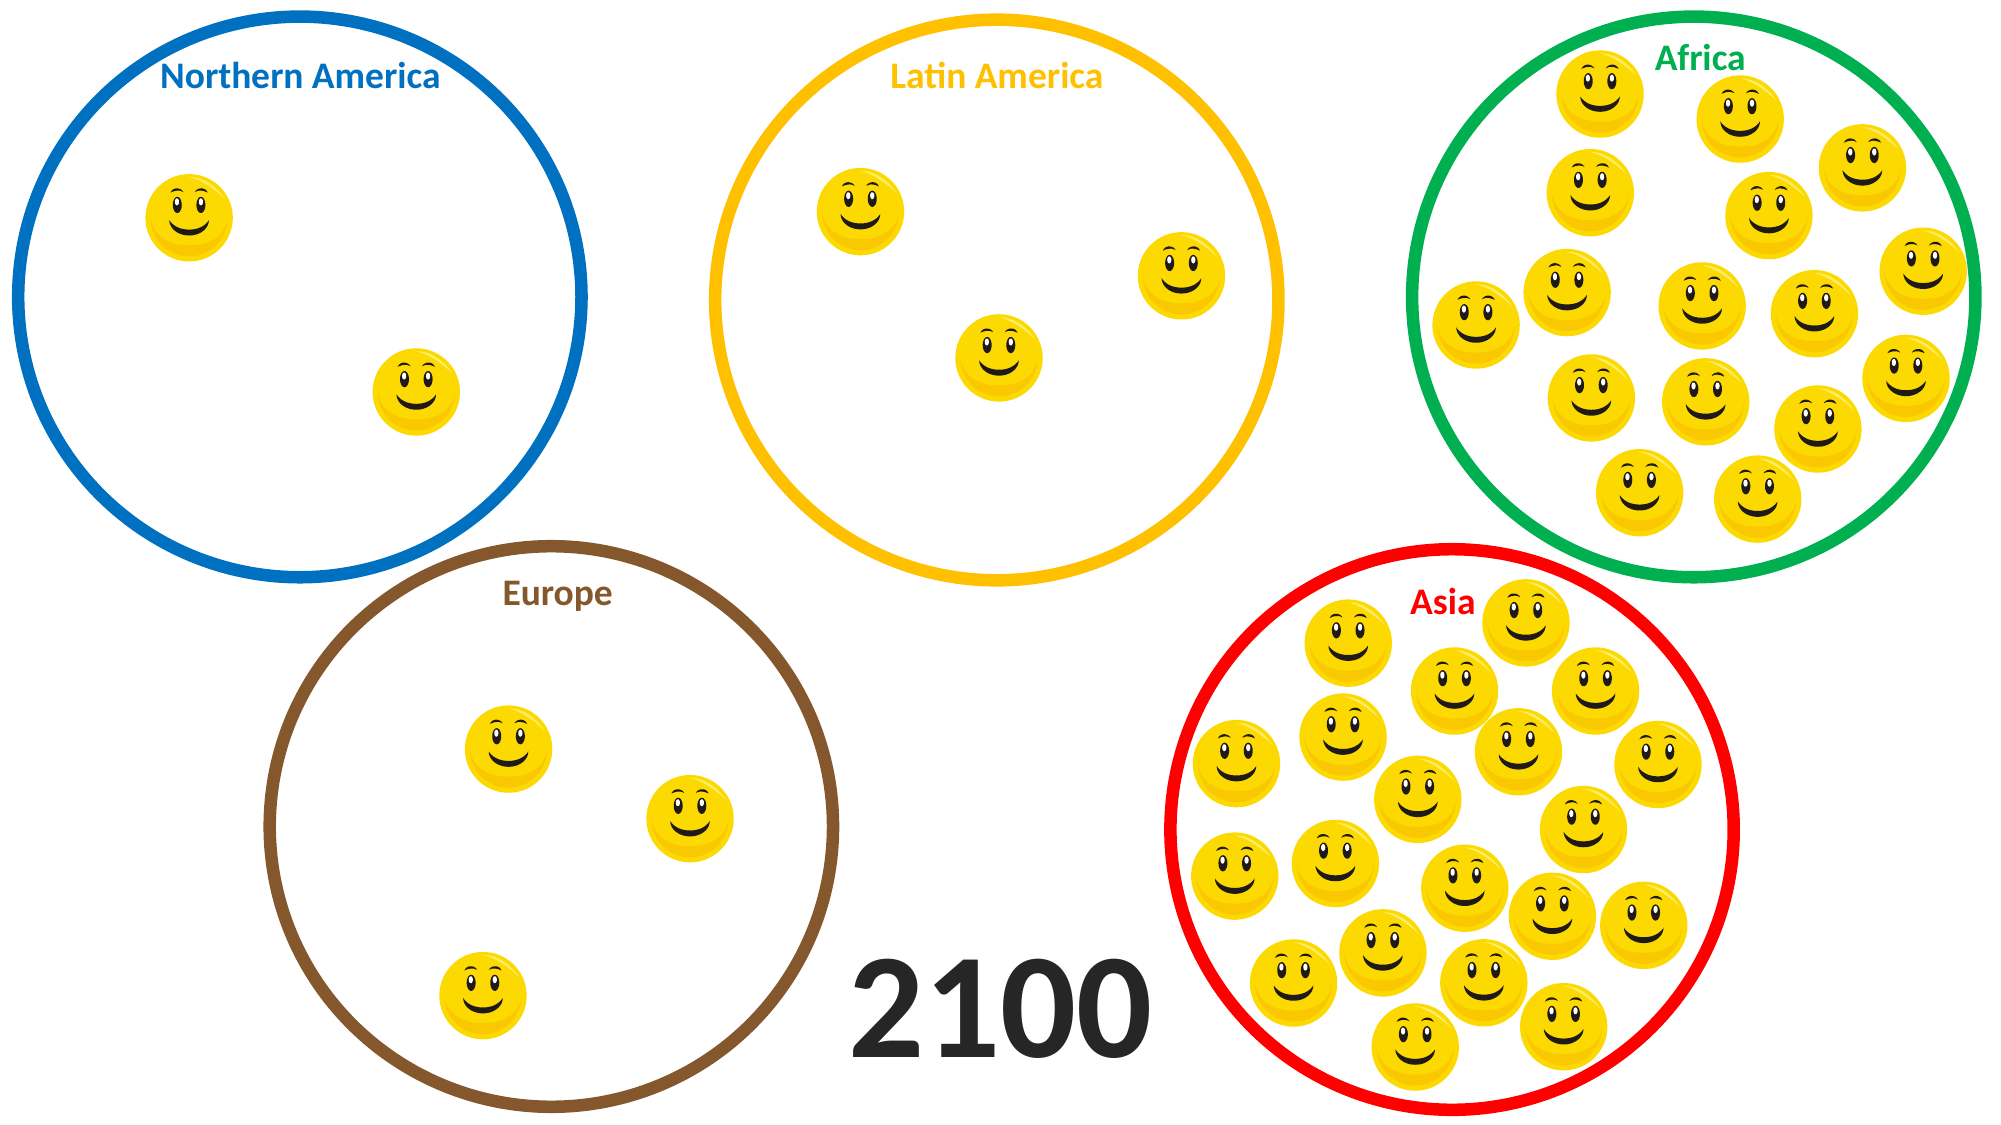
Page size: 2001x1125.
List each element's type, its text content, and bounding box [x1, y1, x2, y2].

picture [1556, 50, 1644, 138]
picture [1137, 232, 1226, 320]
text_box Asia [1395, 569, 1493, 630]
text_box Latin America [875, 43, 1122, 104]
picture [816, 167, 905, 256]
picture [372, 348, 460, 436]
picture [1595, 448, 1684, 537]
text_box Africa [1640, 25, 1788, 86]
picture [646, 774, 734, 863]
picture [1339, 579, 1702, 1091]
text_box Northern America [145, 43, 497, 104]
text_box [714, 46, 1280, 582]
picture [1291, 693, 1462, 908]
picture [1818, 124, 1907, 212]
text_box [17, 61, 583, 579]
picture [1713, 334, 1950, 543]
picture [1249, 939, 1338, 1027]
text_box [881, 18, 1112, 43]
picture [1547, 354, 1636, 442]
picture [439, 951, 527, 1040]
picture [1192, 719, 1281, 808]
picture [1770, 269, 1859, 358]
picture [1658, 262, 1746, 350]
picture [1523, 248, 1611, 337]
text_box [178, 15, 422, 43]
picture [145, 174, 233, 262]
text_box Europe [488, 560, 647, 621]
text_box 2100 [820, 900, 1181, 1095]
picture [1879, 227, 1967, 315]
text_box [1169, 548, 1735, 1111]
picture [1190, 832, 1279, 920]
picture [1600, 881, 1688, 970]
picture [1725, 171, 1813, 260]
text_box [268, 545, 835, 1108]
picture [1661, 358, 1750, 446]
picture [464, 705, 553, 793]
picture [955, 314, 1043, 402]
picture [1432, 281, 1520, 369]
picture [1696, 75, 1784, 163]
picture [1546, 148, 1634, 237]
text_box [1558, 15, 1767, 50]
picture [1304, 599, 1392, 687]
text_box [1411, 31, 1977, 579]
